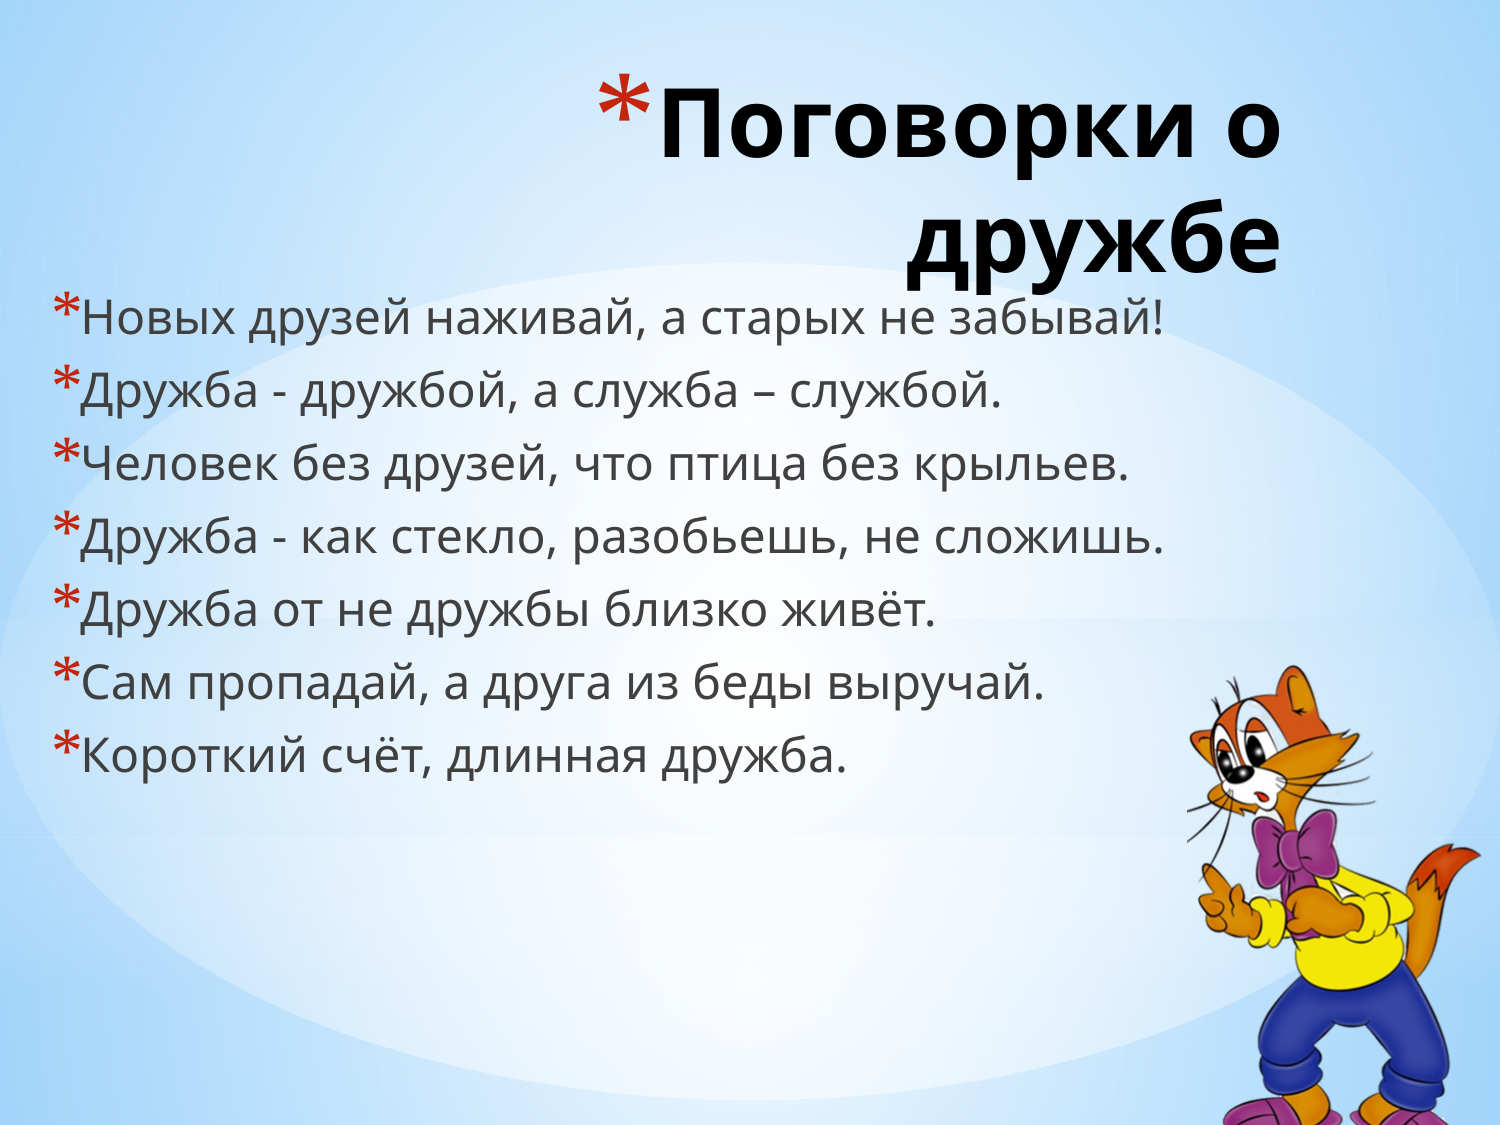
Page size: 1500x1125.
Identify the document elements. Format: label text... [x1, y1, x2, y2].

list Новых друзей наживай, а старых не забывай! Дружба - дружбой, а служба – службой. Человек без друзей, что птица без крыльев. Дружба - как стекло, разобьешь, не сложишь. Дружба от не дружбы близко живёт. Сам пропадай, а друга из беды выручай. Короткий счёт, длинная дружба. [29, 278, 1188, 905]
picture [1186, 579, 1500, 1125]
title Поговорки о дружбе [230, 54, 1299, 243]
